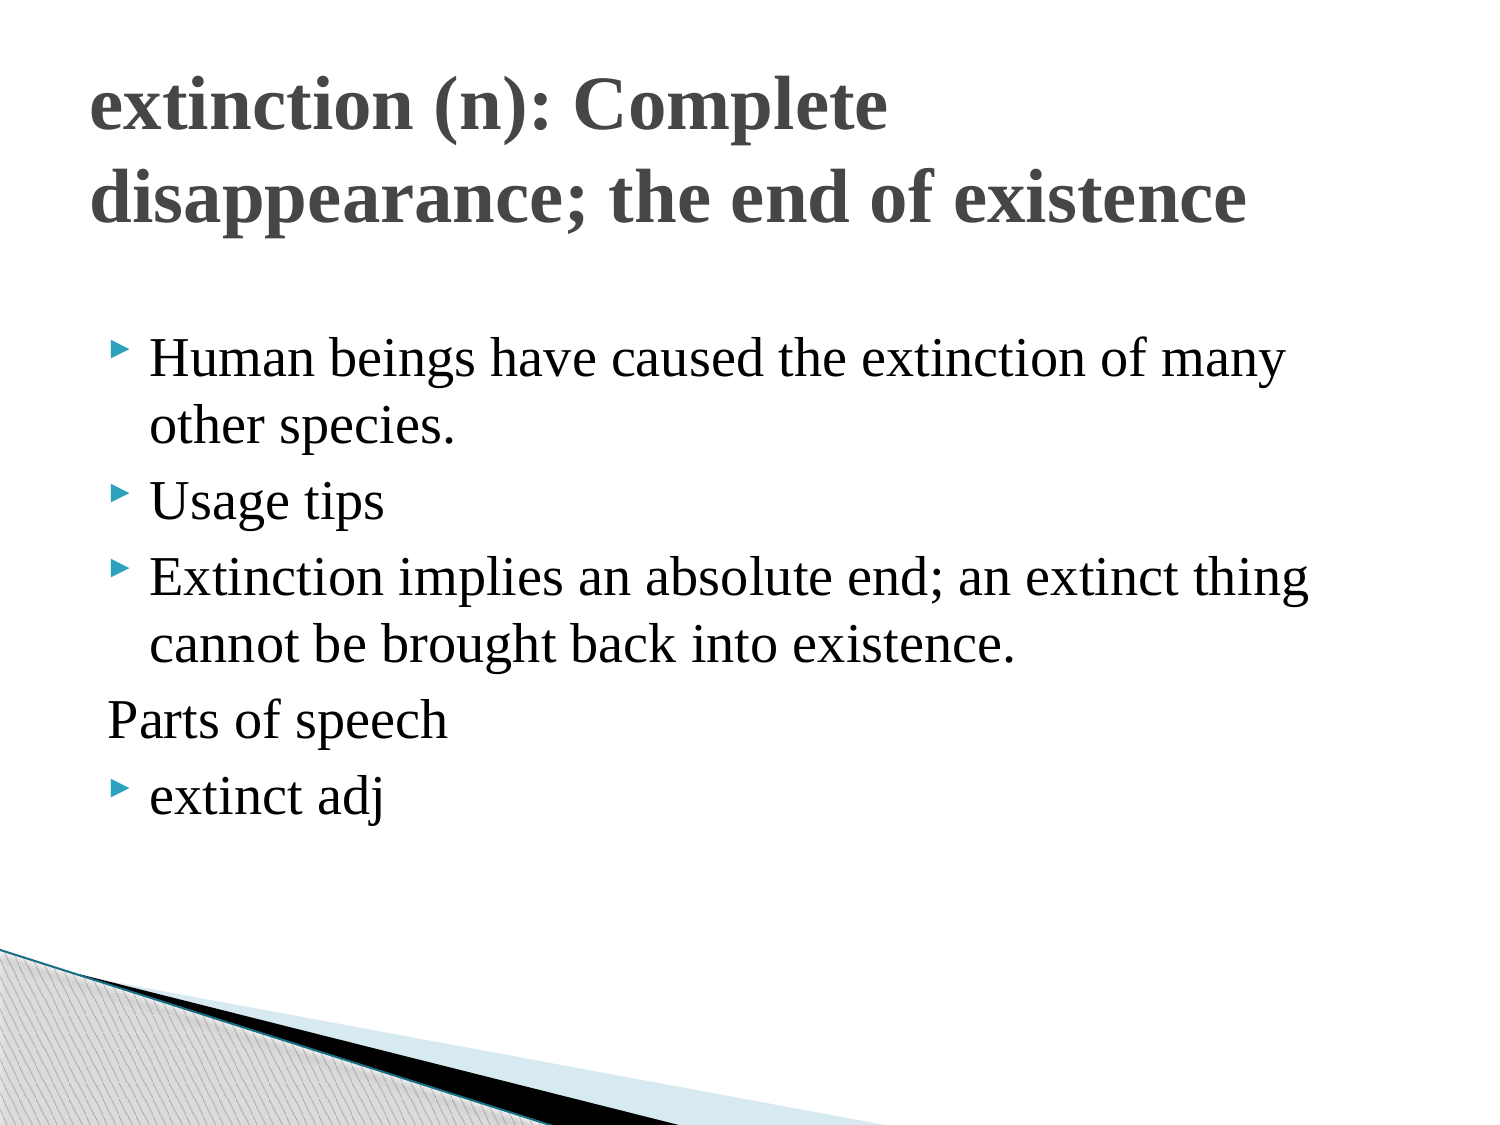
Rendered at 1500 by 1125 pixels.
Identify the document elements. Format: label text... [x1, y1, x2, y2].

title extinction (n): Complete disappearance; the end of existence [75, 45, 1425, 338]
list Human beings have caused the extinction of many other species. Usage tips Extinction implies an absolute end; an extinct thing cannot be brought back into existence. Parts of speech extinct adj [75, 338, 1425, 986]
